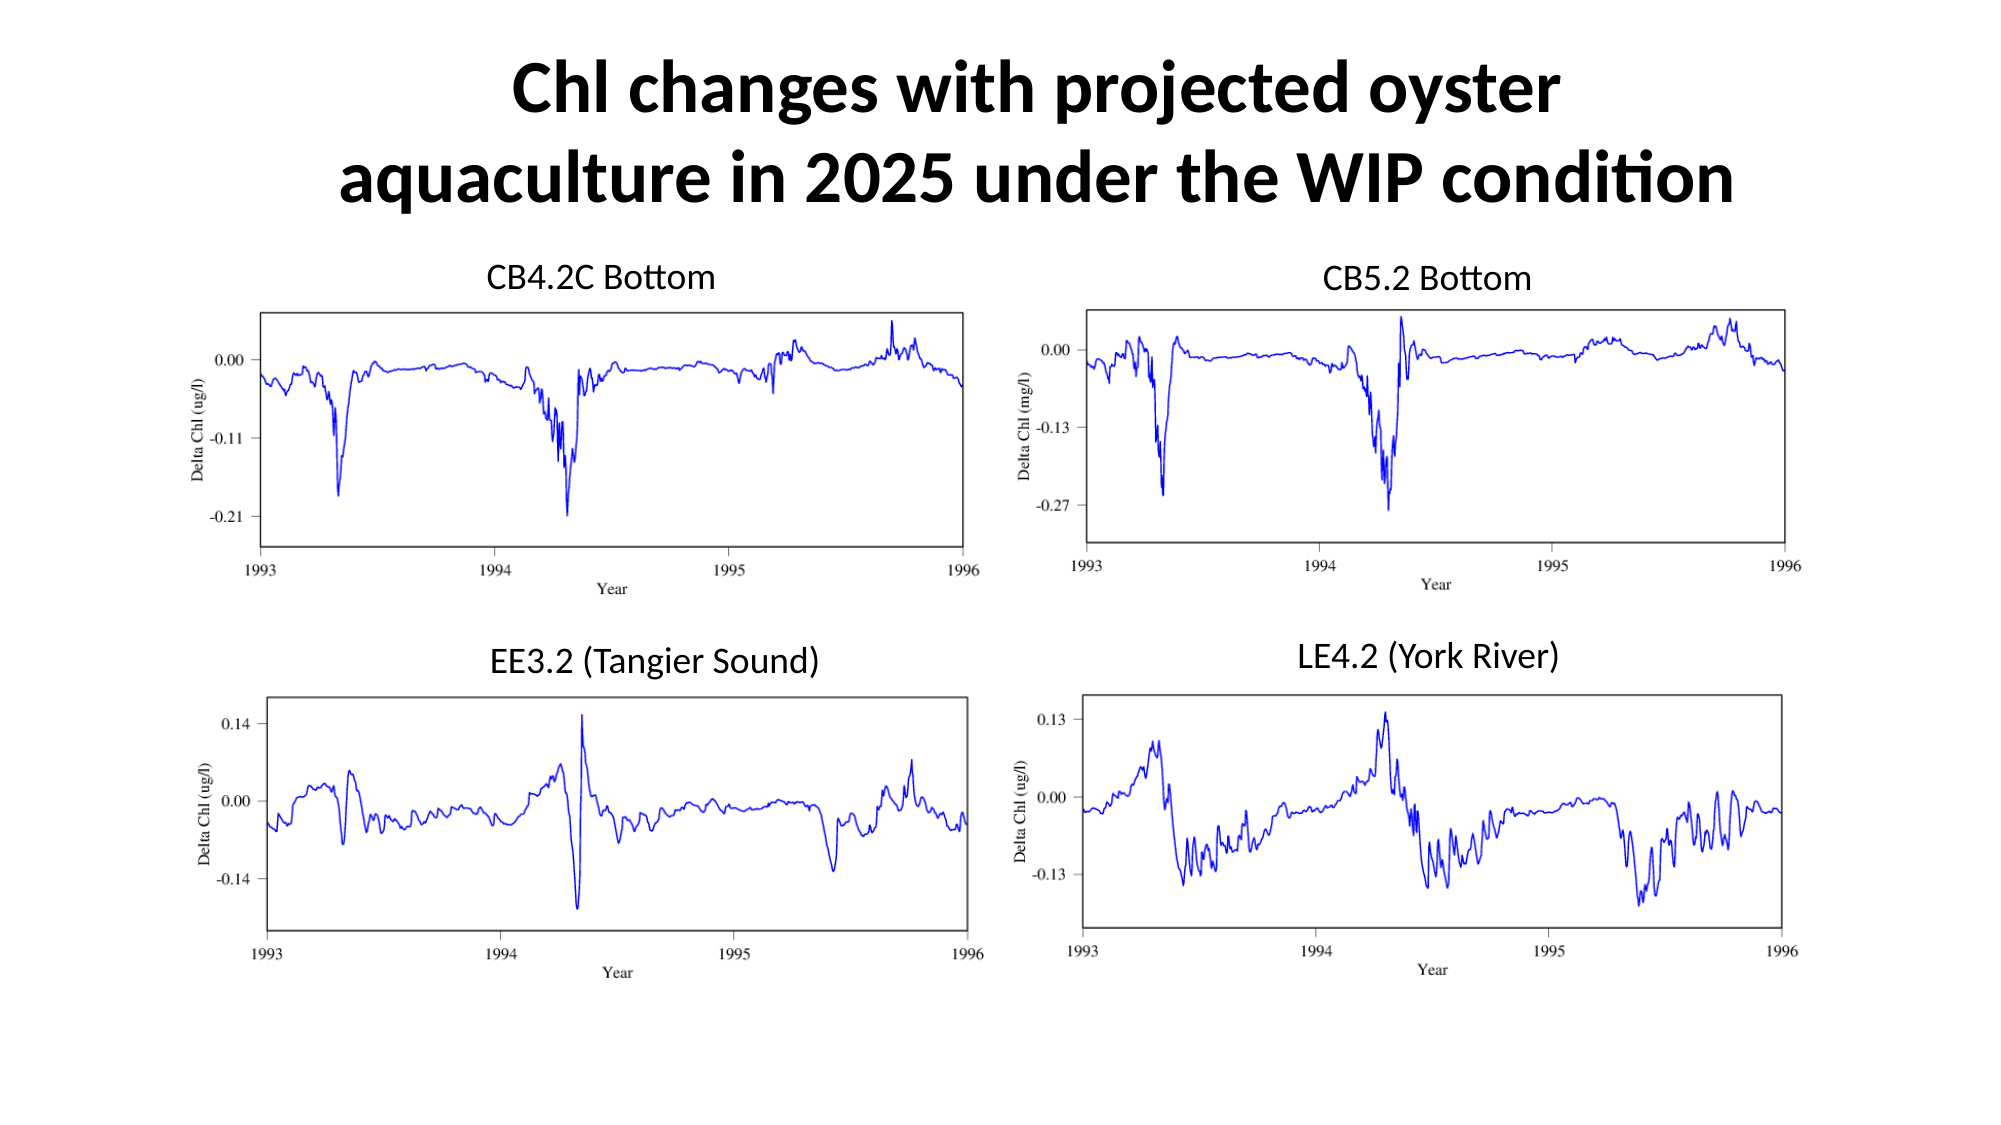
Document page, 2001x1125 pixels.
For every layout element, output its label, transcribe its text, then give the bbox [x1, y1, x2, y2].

picture [186, 638, 993, 986]
text_box Chl changes with projected oyster aquaculture in 2025 under the WIP condition [304, 30, 1772, 225]
picture [1002, 690, 1811, 987]
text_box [404, 244, 1825, 690]
picture [186, 256, 404, 600]
